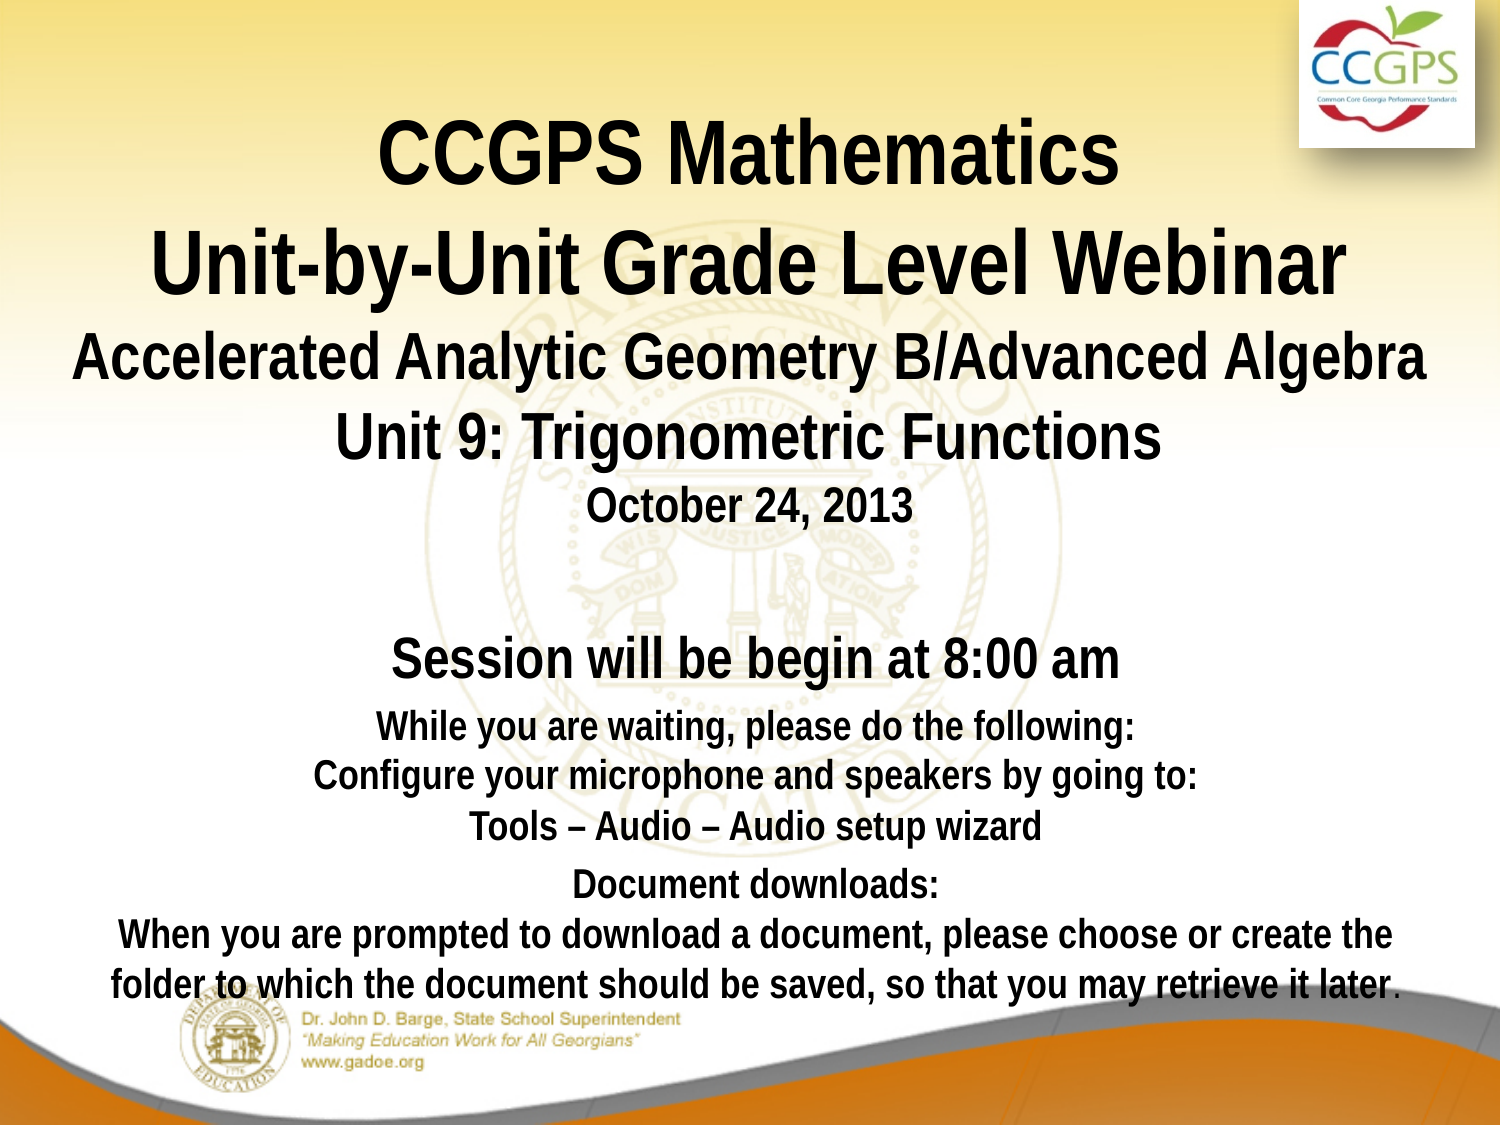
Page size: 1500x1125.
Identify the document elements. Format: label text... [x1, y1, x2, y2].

picture [0, 0, 1500, 1125]
title CCGPS Mathematics Unit-by-Unit Grade Level Webinar Accelerated Analytic Geometry B/Advanced Algebra Unit 9: Trigonometric Functions October 24, 2013 [24, 24, 1476, 601]
subtitle Session will be begin at 8:00 am While you are waiting, please do the following: Configure your microphone and speakers by going to: Tools – Audio – Audio setup wizard Document downloads: When you are prompted to download a document, please choose or create the folder to which the document should be saved, so that you may retrieve it later. [74, 612, 1438, 1038]
